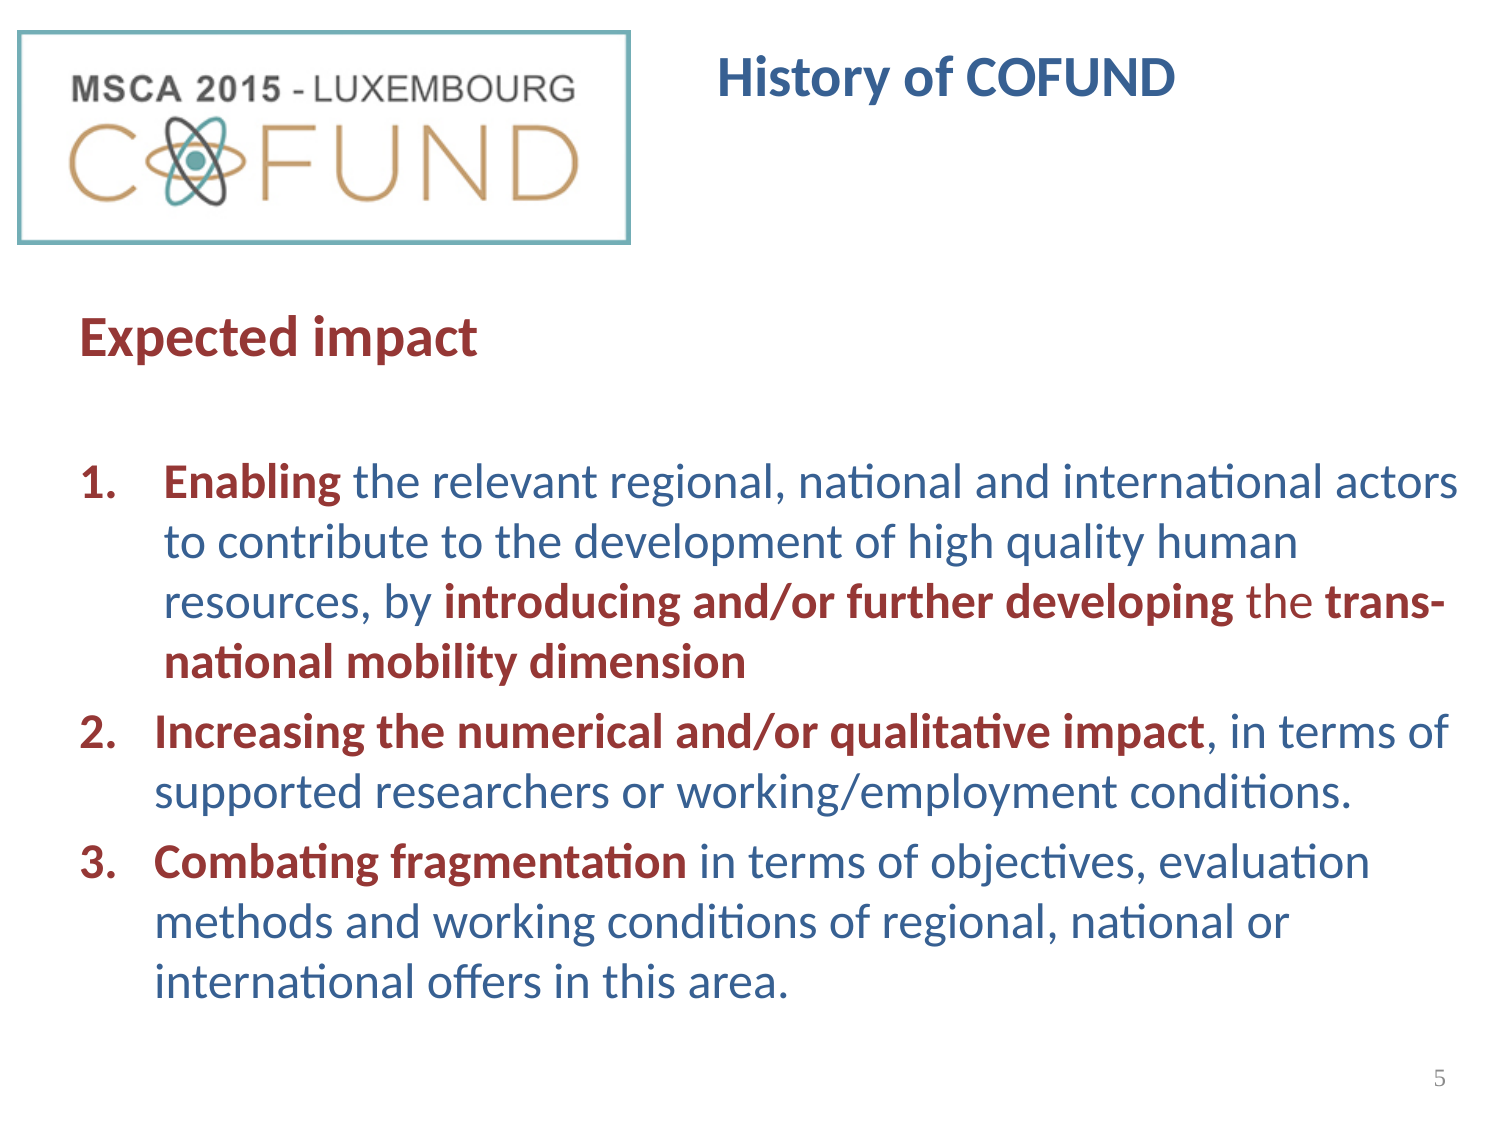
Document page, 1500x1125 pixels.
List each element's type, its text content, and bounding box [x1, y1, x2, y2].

text_box History of COFUND [702, 30, 1483, 245]
footer 5 [986, 1046, 1462, 1107]
subtitle Expected impact Enabling the relevant regional, national and international actors to contribute to the development of high quality human resources, by introducing and/or further developing the trans-national mobility dimension Increasing the numerical and/or qualitative impact, in terms of supported researchers or working/employment conditions. Combating fragmentation in terms of objectives, evaluation methods and working conditions of regional, national or international offers in this area. [64, 290, 1488, 1071]
picture [17, 30, 631, 246]
